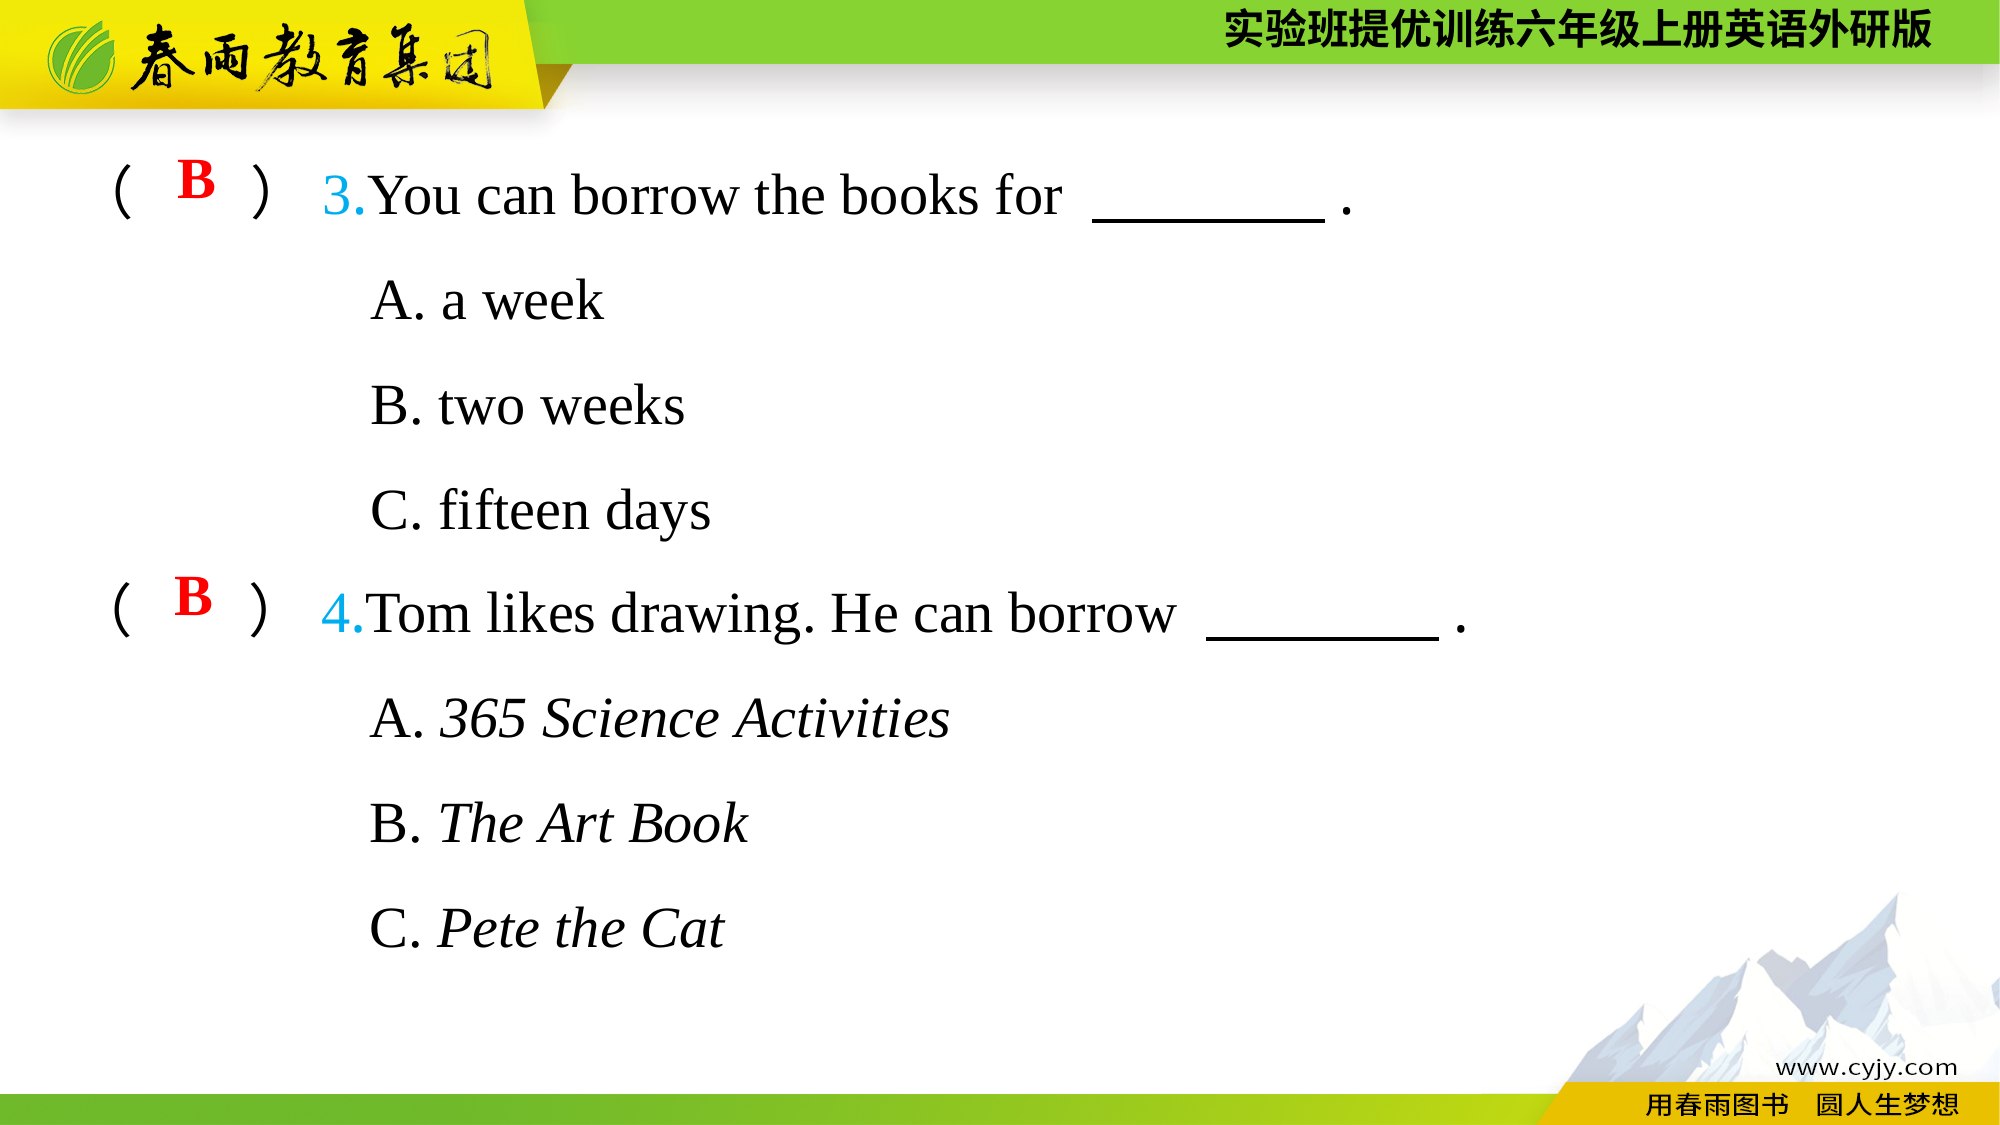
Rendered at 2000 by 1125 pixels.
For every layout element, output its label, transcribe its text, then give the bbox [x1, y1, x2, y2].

picture [0, 0, 2000, 1125]
text_box B [159, 549, 256, 635]
text_box B [162, 133, 234, 218]
list （ ）3.You can borrow the books for . A. a week B. two weeks C. fifteen days [60, 113, 1945, 541]
text_box （ ）4.Tom likes drawing. He can borrow . A. 365 Science Activities B. The Art Book C. Pete the Cat [59, 531, 1944, 967]
